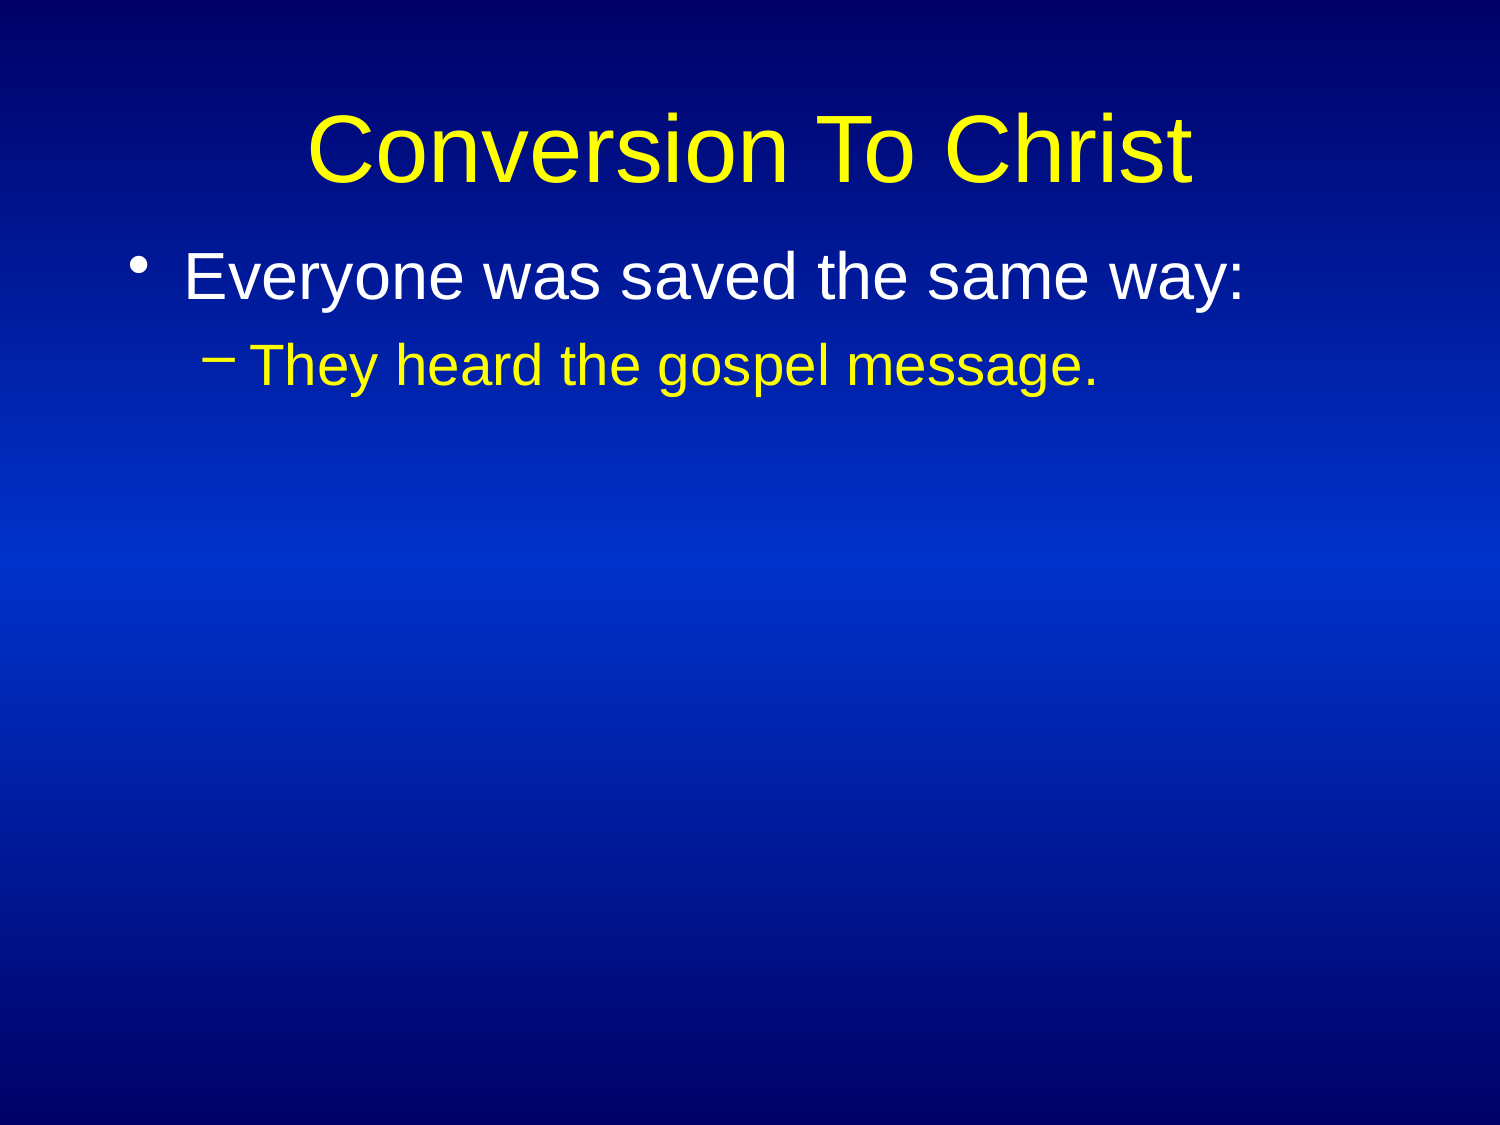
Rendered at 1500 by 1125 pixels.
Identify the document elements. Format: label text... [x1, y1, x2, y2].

title Conversion To Christ [37, 50, 1463, 238]
list Everyone was saved the same way: They heard the gospel message. [112, 224, 1463, 1088]
